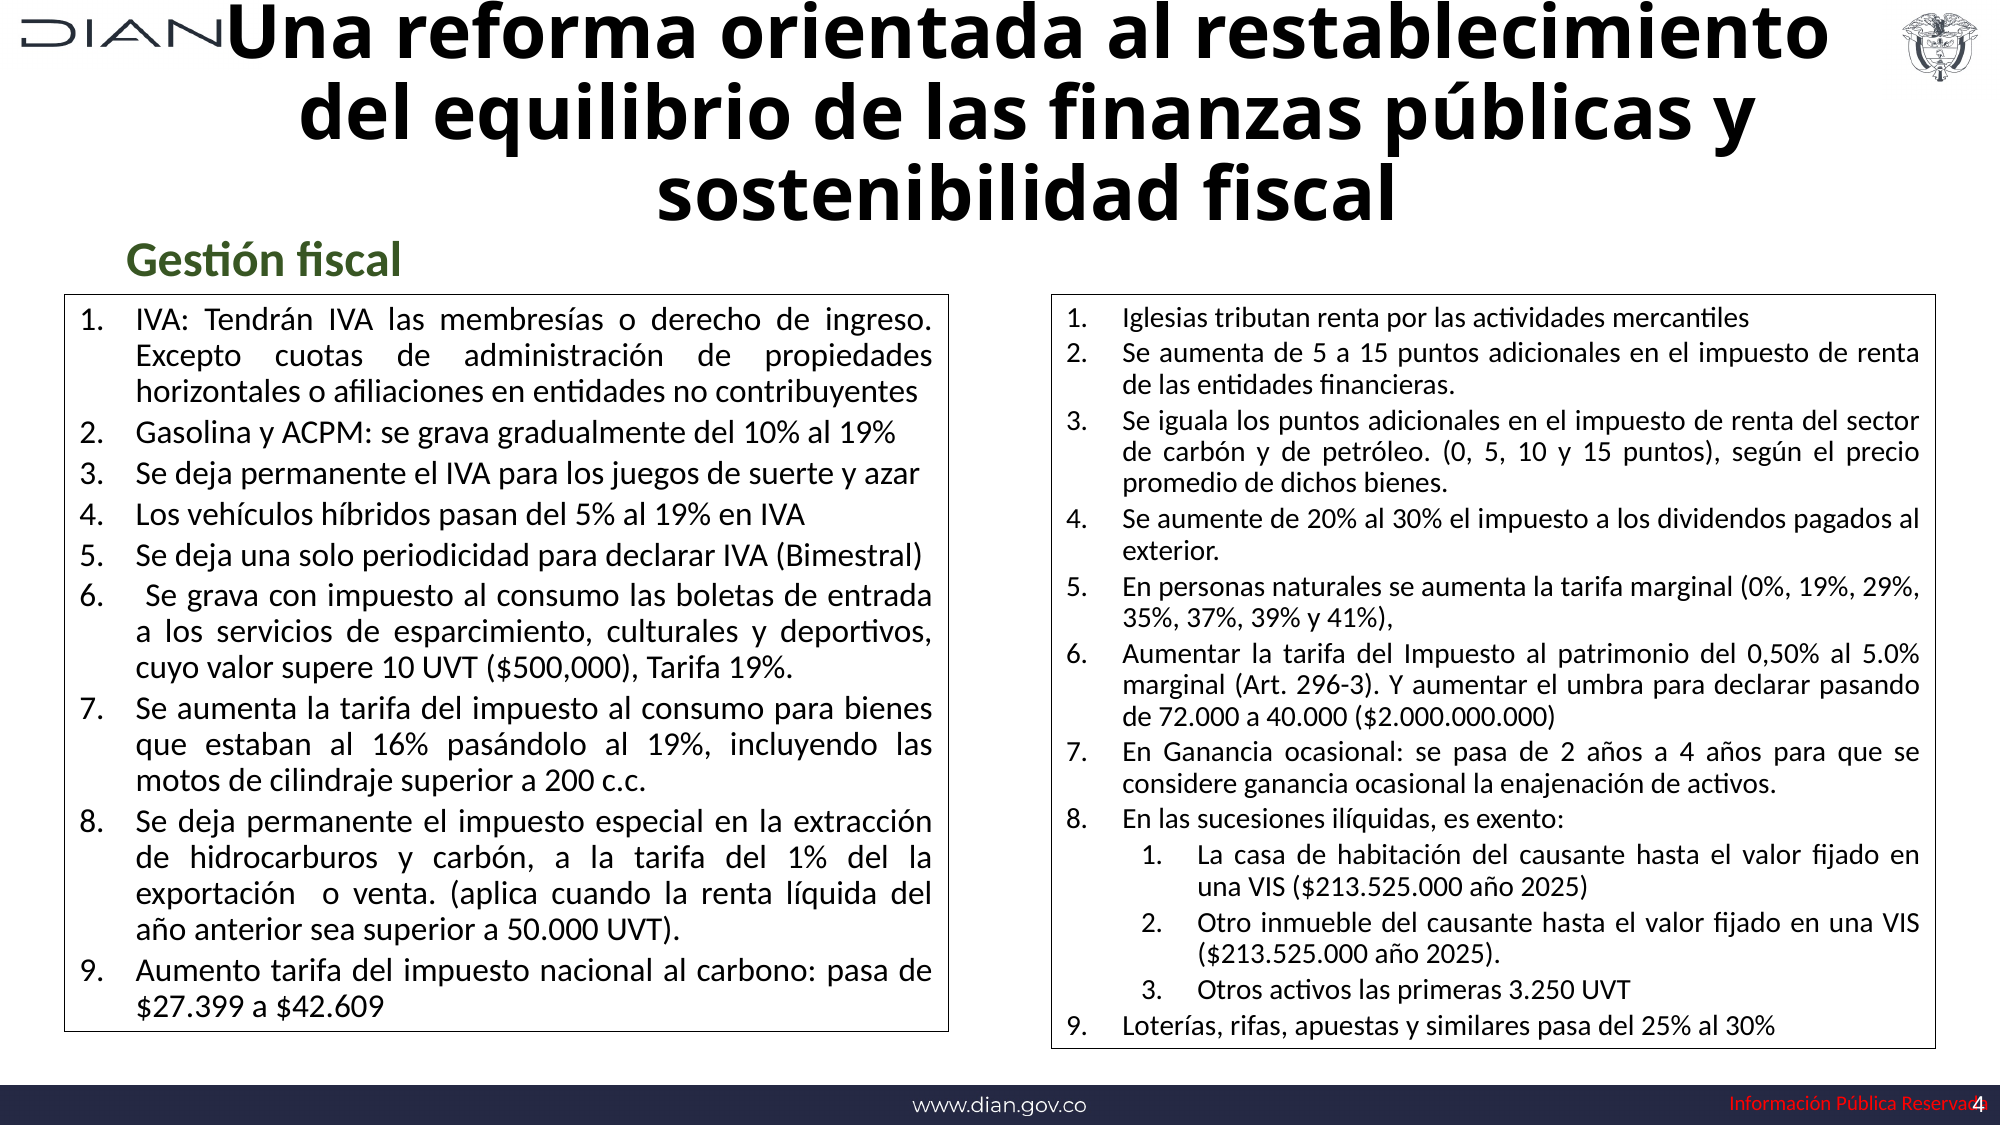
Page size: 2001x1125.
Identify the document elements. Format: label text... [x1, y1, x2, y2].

slide_number 4 [1550, 1085, 2000, 1122]
text_box IVA: Tendrán IVA las membresías o derecho de ingreso. Excepto cuotas de administración de propiedades horizontales o afiliaciones en entidades no contribuyentes Gasolina y ACPM: se grava gradualmente del 10% al 19% Se deja permanente el IVA para los juegos de suerte y azar Los vehículos híbridos pasan del 5% al 19% en IVA Se deja una solo periodicidad para declarar IVA (Bimestral) Se grava con impuesto al consumo las boletas de entrada a los servicios de esparcimiento, culturales y deportivos, cuyo valor supere 10 UVT ($500,000), Tarifa 19%. Se aumenta la tarifa del impuesto al consumo para bienes que estaban al 16% pasándolo al 19%, incluyendo las motos de cilindraje superior a 200 c.c. Se deja permanente el impuesto especial en la extracción de hidrocarburos y carbón, a la tarifa del 1% del la exportación o venta. (aplica cuando la renta líquida del año anterior sea superior a 50.000 UVT). Aumento tarifa del impuesto nacional al carbono: pasa de $27.399 a $42.609 [64, 294, 949, 1032]
text_box Gestión fiscal [111, 218, 418, 294]
picture [0, 0, 262, 70]
picture [1882, 0, 2000, 100]
picture [0, 1085, 2000, 1125]
title Una reforma orientada al restablecimiento del equilibrio de las finanzas públicas y sostenibilidad fiscal [165, 6, 1891, 224]
text_box Iglesias tributan renta por las actividades mercantiles Se aumenta de 5 a 15 puntos adicionales en el impuesto de renta de las entidades financieras. Se iguala los puntos adicionales en el impuesto de renta del sector de carbón y de petróleo. (0, 5, 10 y 15 puntos), según el precio promedio de dichos bienes. Se aumente de 20% al 30% el impuesto a los dividendos pagados al exterior. En personas naturales se aumenta la tarifa marginal (0%, 19%, 29%, 35%, 37%, 39% y 41%), Aumentar la tarifa del Impuesto al patrimonio del 0,50% al 5.0% marginal (Art. 296-3). Y aumentar el umbra para declarar pasando de 72.000 a 40.000 ($2.000.000.000) En Ganancia ocasional: se pasa de 2 años a 4 años para que se considere ganancia ocasional la enajenación de activos. En las sucesiones ilíquidas, es exento: La casa de habitación del causante hasta el valor fijado en una VIS ($213.525.000 año 2025) Otro inmueble del causante hasta el valor fijado en una VIS ($213.525.000 año 2025). Otros activos las primeras 3.250 UVT Loterías, rifas, apuestas y similares pasa del 25% al 30% [1051, 294, 1936, 1049]
